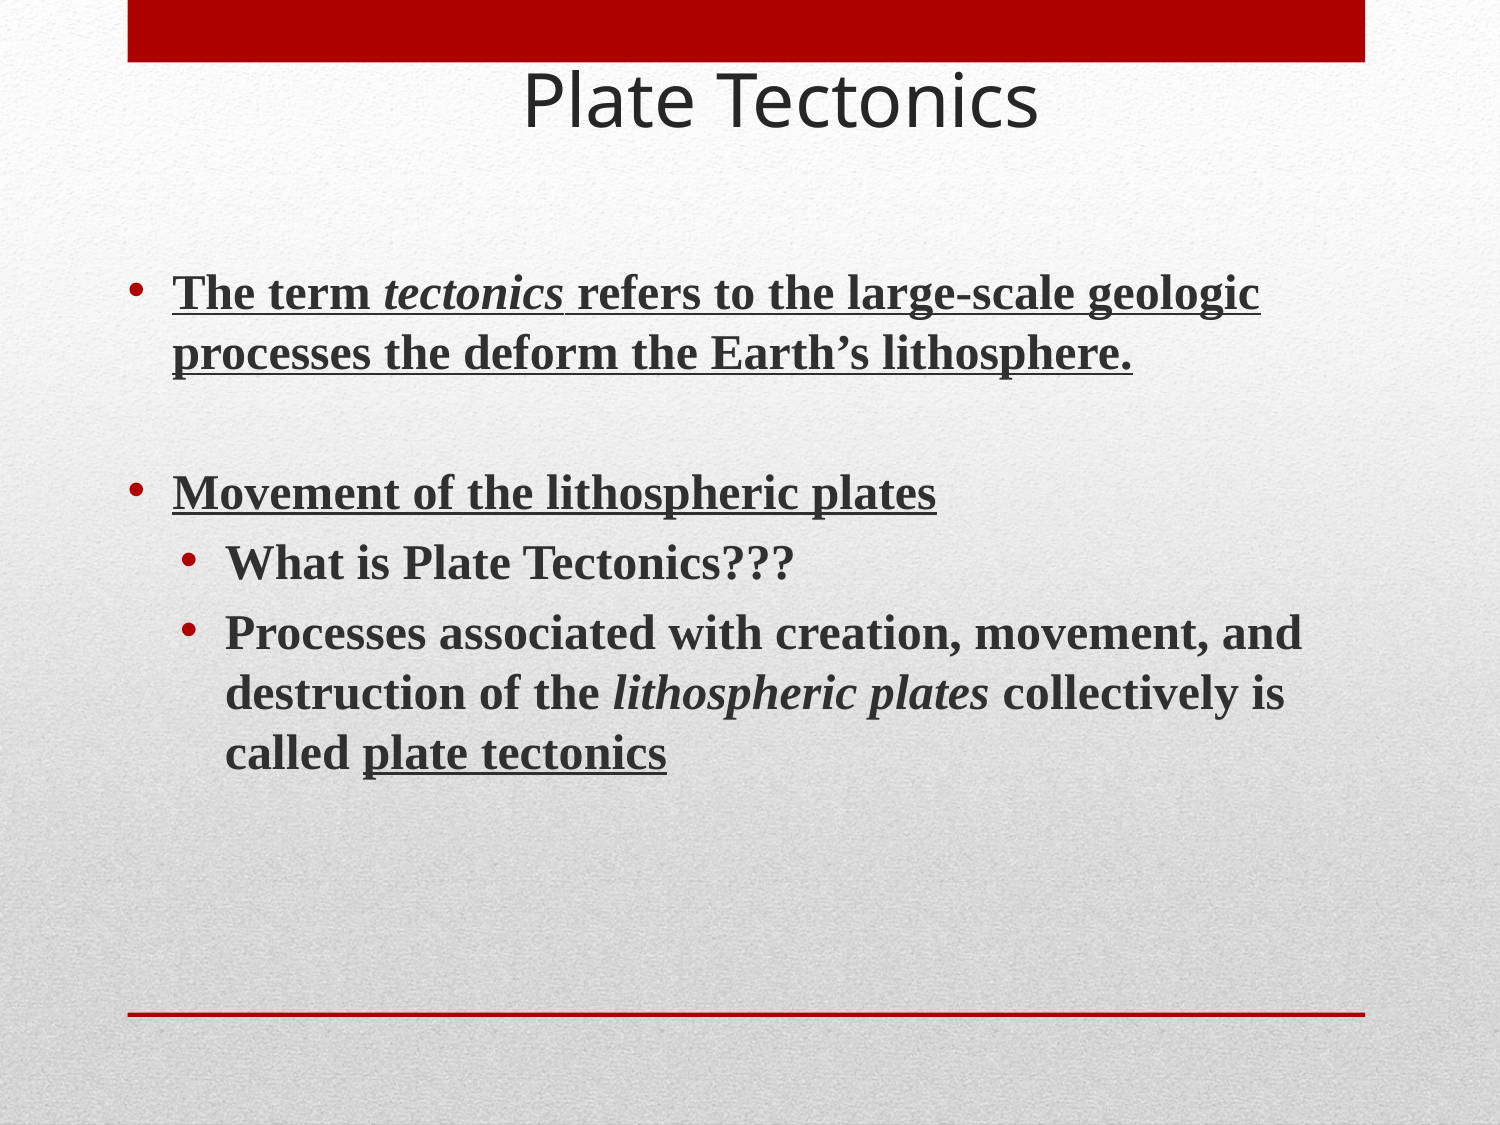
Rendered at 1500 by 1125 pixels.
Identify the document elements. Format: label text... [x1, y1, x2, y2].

title Plate Tectonics [212, 0, 1350, 150]
list The term tectonics refers to the large-scale geologic processes the deform the Earth’s lithosphere. Movement of the lithospheric plates What is Plate Tectonics??? Processes associated with creation, movement, and destruction of the lithospheric plates collectively is called plate tectonics [112, 200, 1363, 988]
